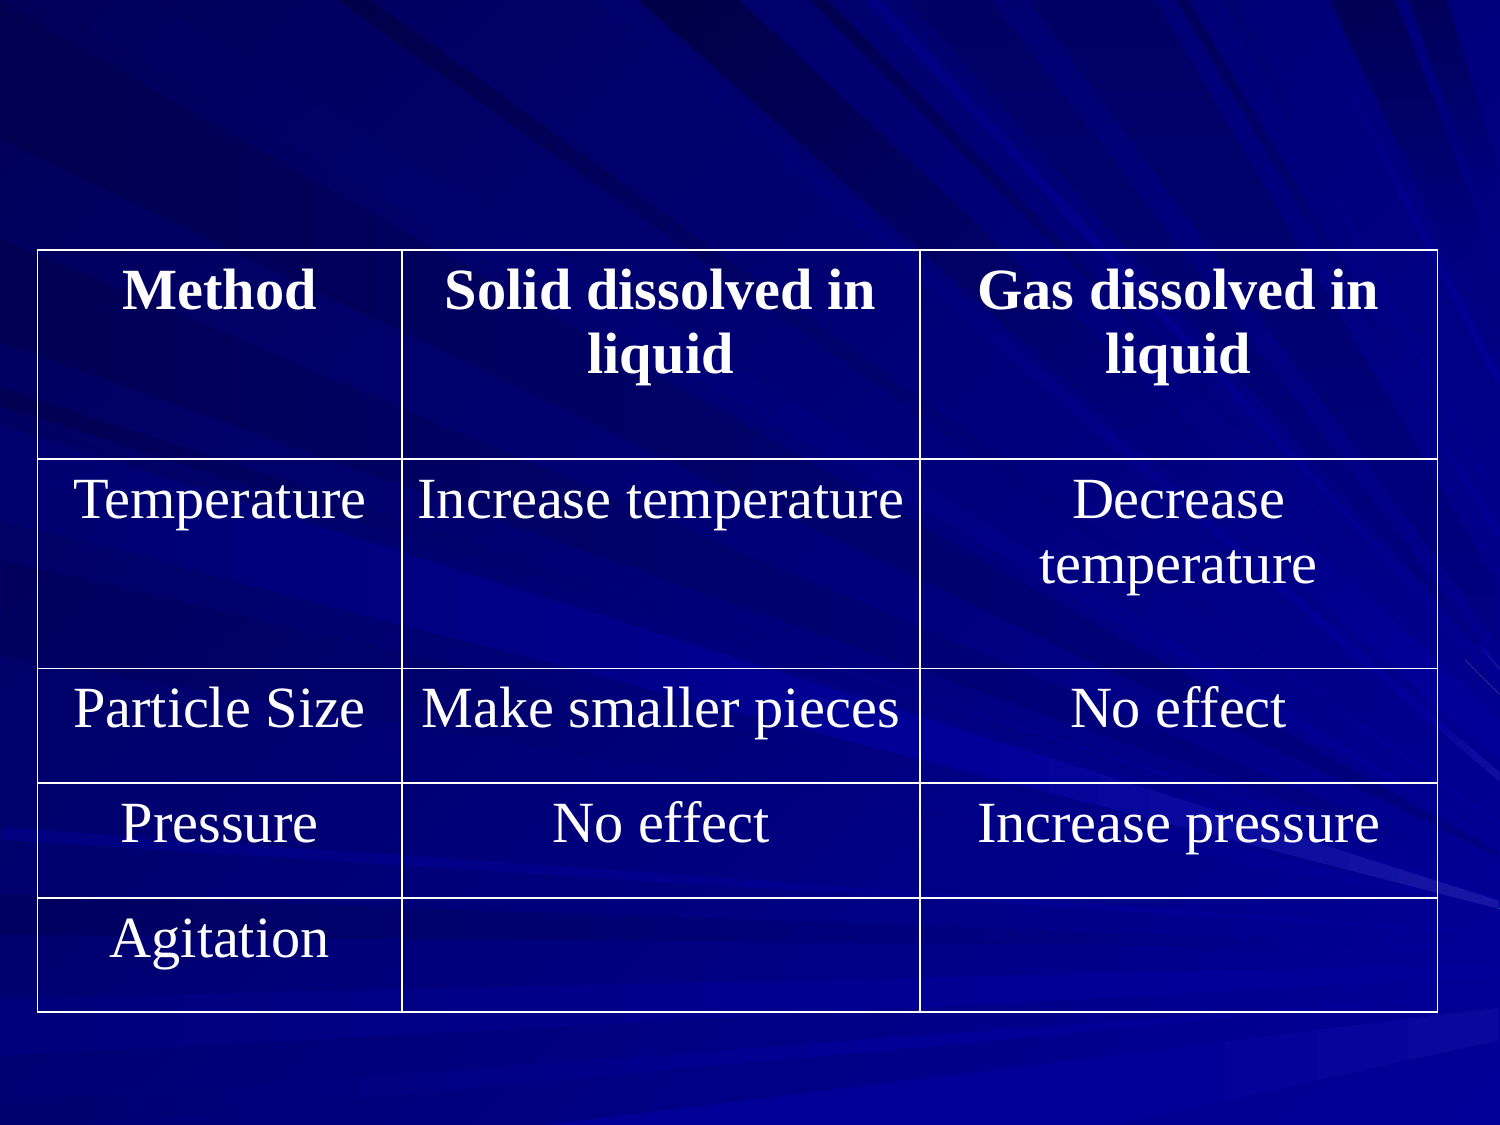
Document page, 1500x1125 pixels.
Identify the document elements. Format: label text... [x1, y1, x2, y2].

table_cell Temperature [38, 460, 401, 668]
table_header Method [38, 251, 401, 458]
table_cell [403, 899, 919, 1011]
table_header Solid dissolved in liquid [403, 251, 919, 458]
table_cell Pressure [38, 784, 401, 897]
table_cell No effect [921, 669, 1437, 782]
table_cell No effect [403, 784, 919, 897]
table_cell [921, 899, 1437, 1011]
table_cell Make smaller pieces [403, 669, 919, 782]
table_cell Increase pressure [921, 784, 1437, 897]
table_cell Increase temperature [403, 460, 919, 668]
table_cell Decrease temperature [921, 460, 1437, 668]
table_cell Particle Size [38, 669, 401, 782]
table_header Gas dissolved in liquid [921, 251, 1437, 458]
table_cell Agitation [38, 899, 401, 1011]
